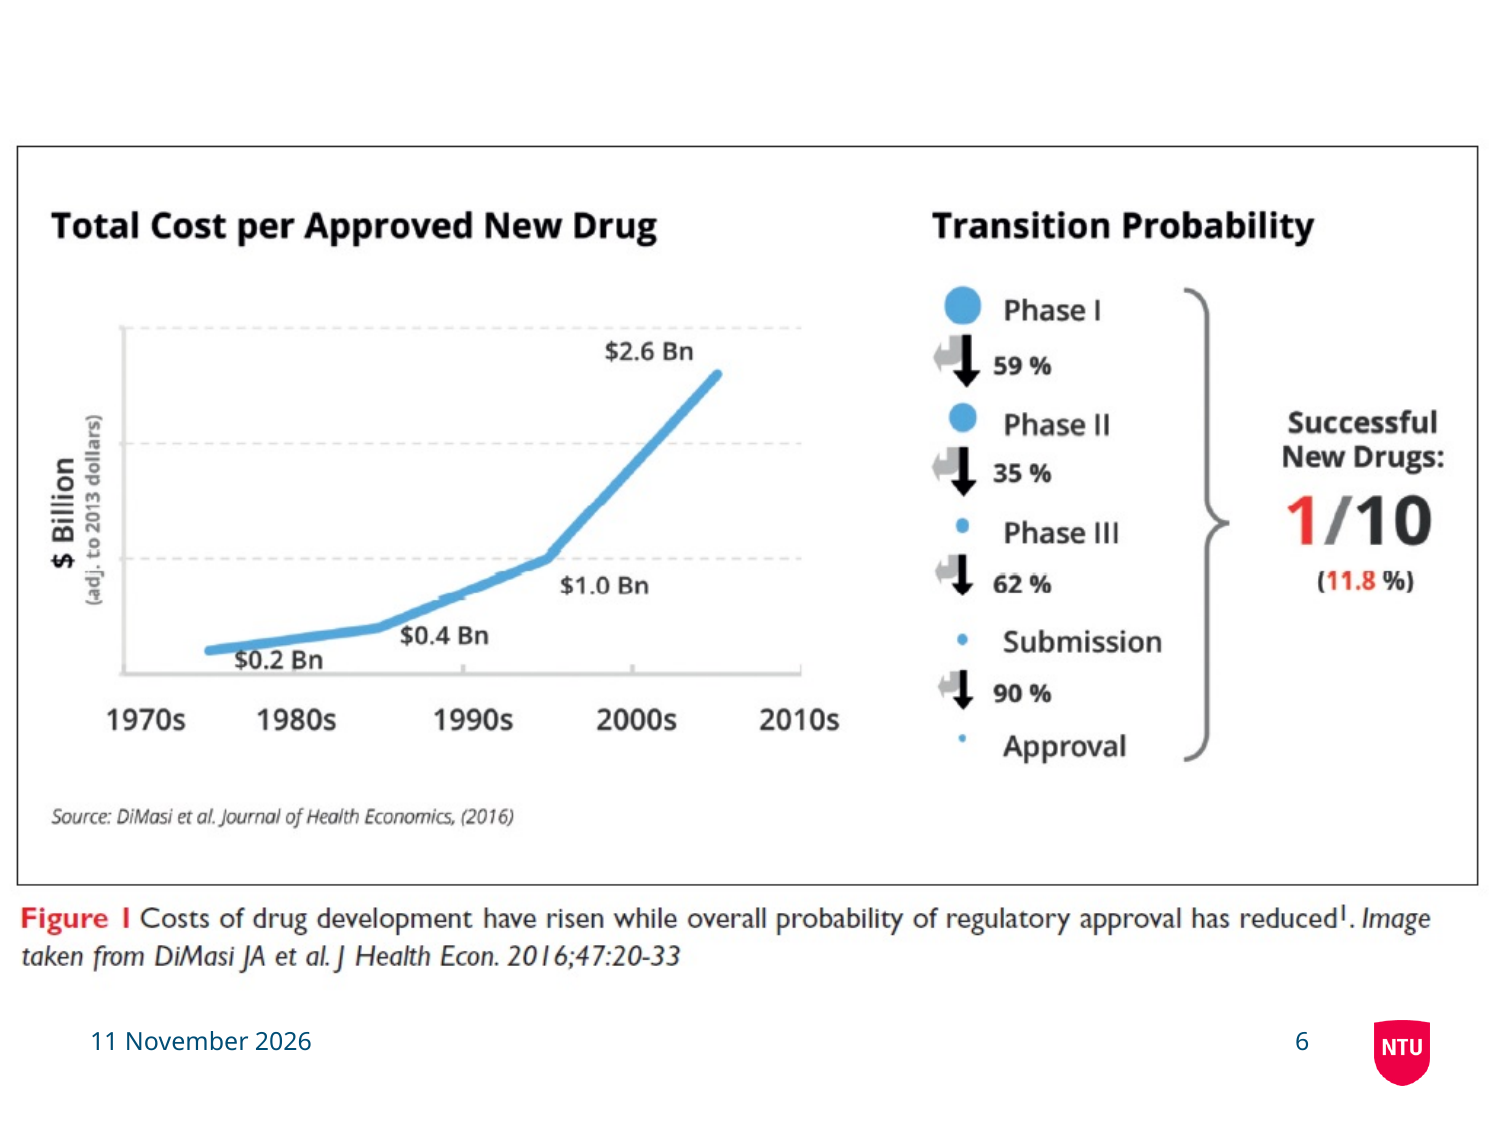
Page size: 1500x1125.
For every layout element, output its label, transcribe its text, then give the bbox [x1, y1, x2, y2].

picture [0, 127, 1499, 998]
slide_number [75, 1017, 425, 1097]
slide_number 6 [974, 1017, 1325, 1097]
picture [1374, 1020, 1430, 1086]
